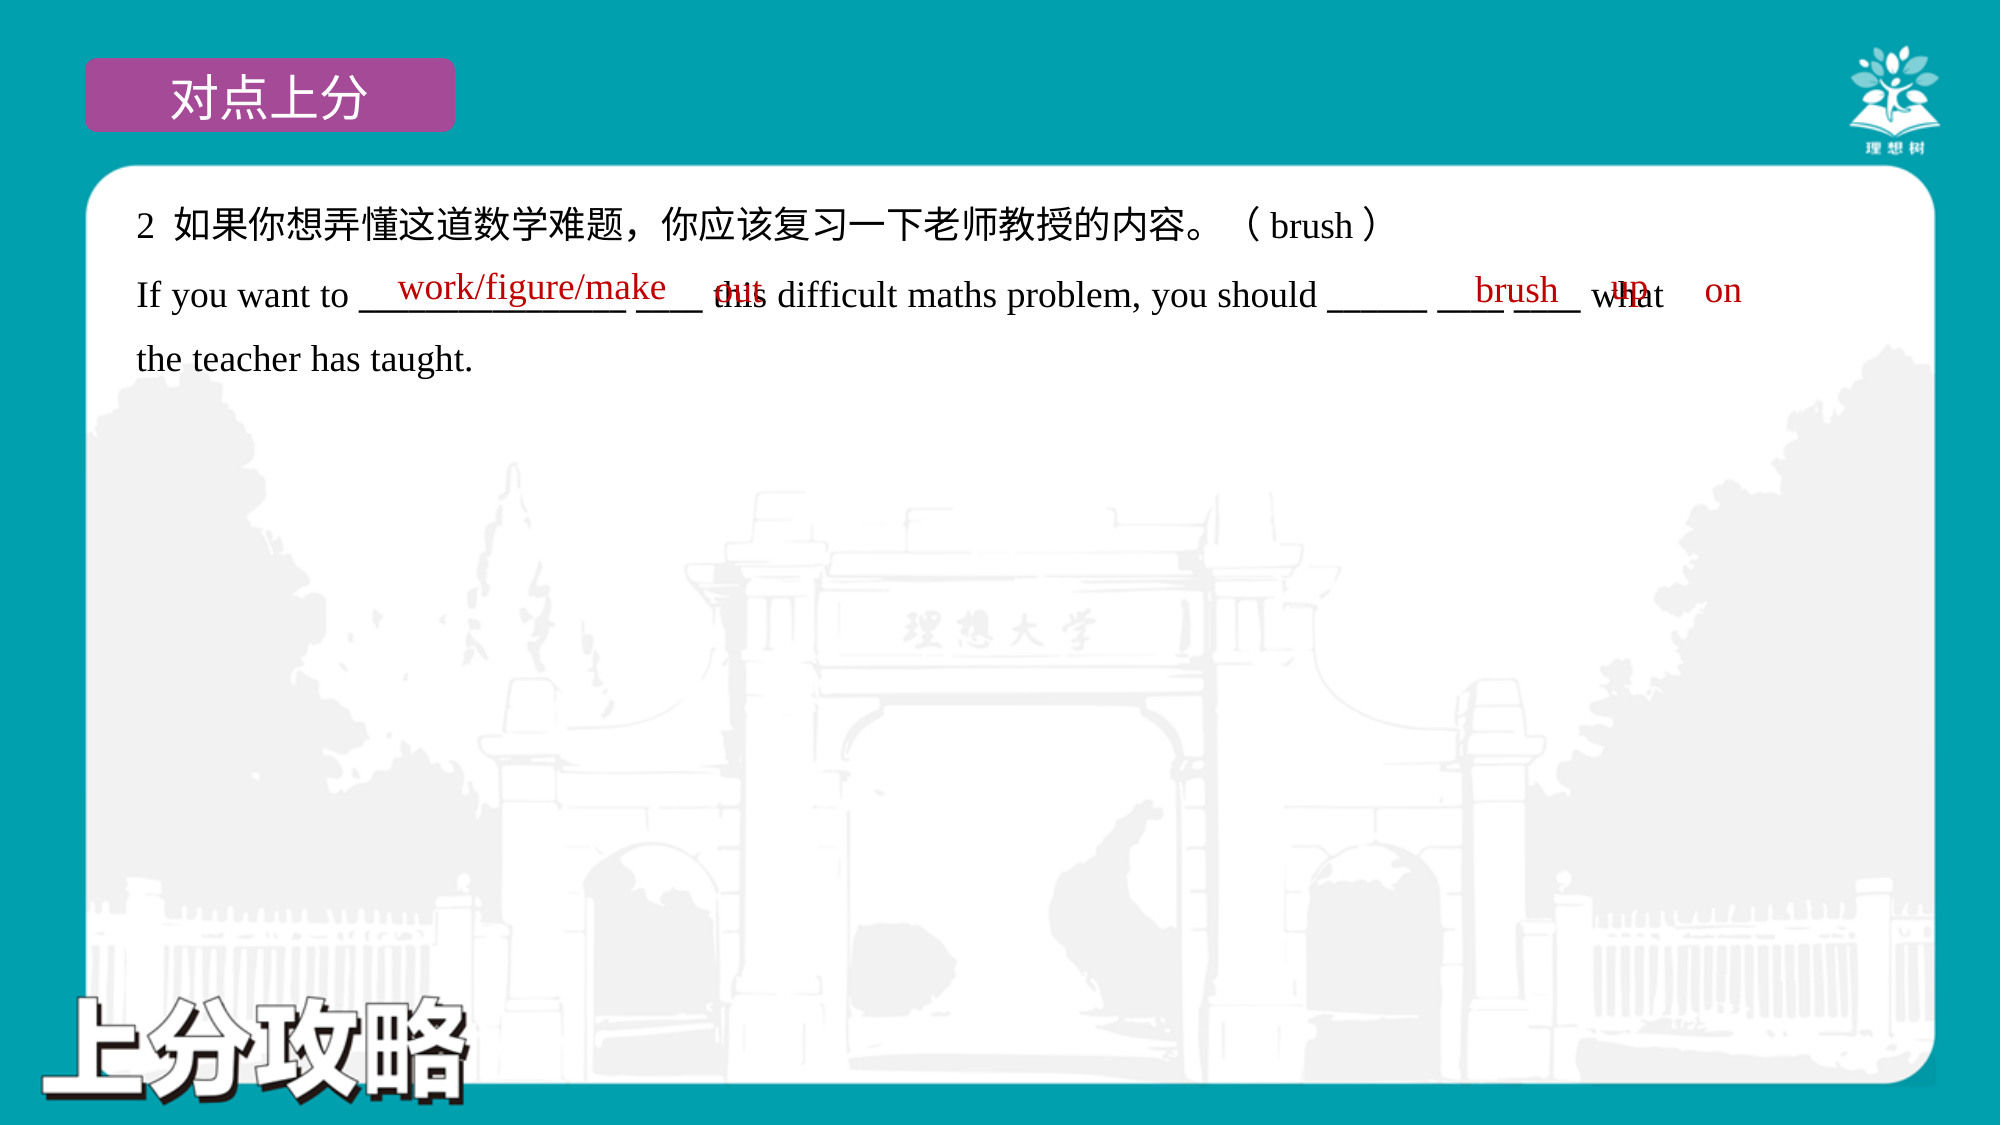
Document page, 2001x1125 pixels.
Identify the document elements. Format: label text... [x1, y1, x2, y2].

text_box work/figure/make [384, 238, 681, 300]
text_box 2 如果你想弄懂这道数学难题，你应该复习一下老师教授的内容。（brush） If you want to ________________ ____ this difficult maths problem, you should ______ ____ ____ what the teacher has taught. [136, 177, 1865, 373]
text_box up [1597, 238, 1662, 300]
text_box on [1690, 240, 1756, 303]
text_box brush [1461, 240, 1573, 303]
picture [0, 0, 2000, 1125]
text_box out [700, 240, 777, 303]
